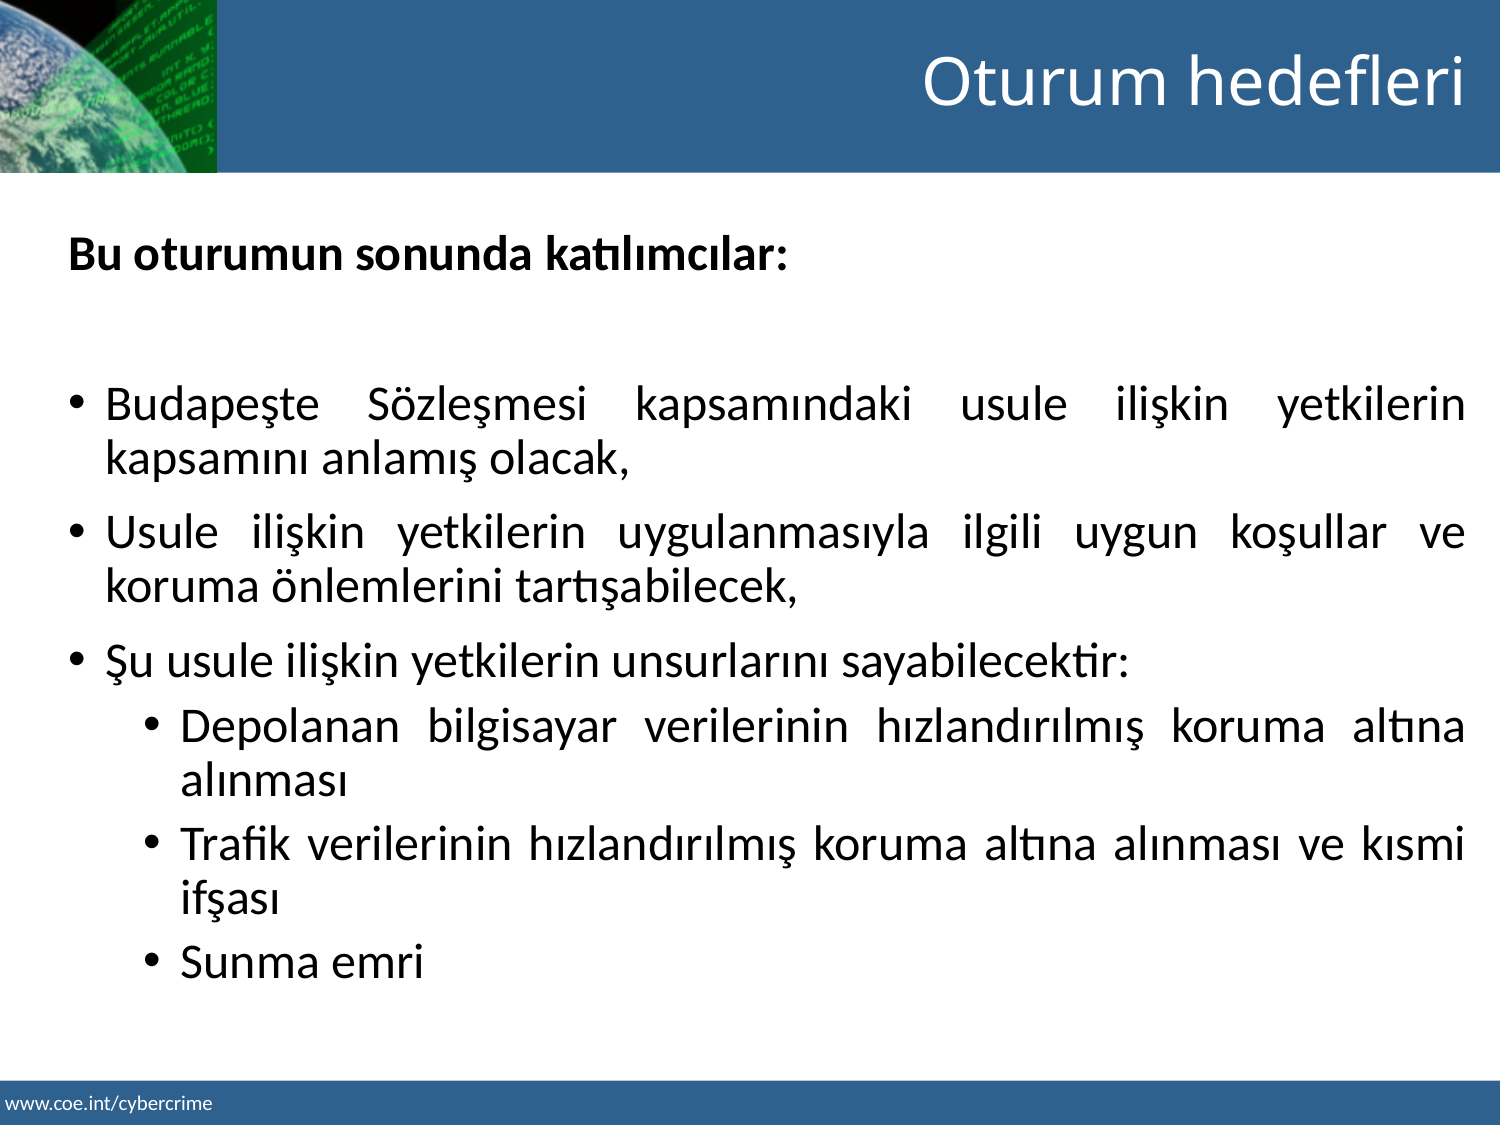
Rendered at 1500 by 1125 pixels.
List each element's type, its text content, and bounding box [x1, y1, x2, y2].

text_box Oturum hedefleri [230, 31, 1483, 126]
list Bu oturumun sonunda katılımcılar: Budapeşte Sözleşmesi kapsamındaki usule ilişkin yetkilerin kapsamını anlamış olacak, Usule ilişkin yetkilerin uygulanmasıyla ilgili uygun koşullar ve koruma önlemlerini tartışabilecek, Şu usule ilişkin yetkilerin unsurlarını sayabilecektir: Depolanan bilgisayar verilerinin hızlandırılmış koruma altına alınması Trafik verilerinin hızlandırılmış koruma altına alınması ve kısmi ifşası Sunma emri [53, 219, 1483, 1080]
picture [0, 1, 217, 173]
